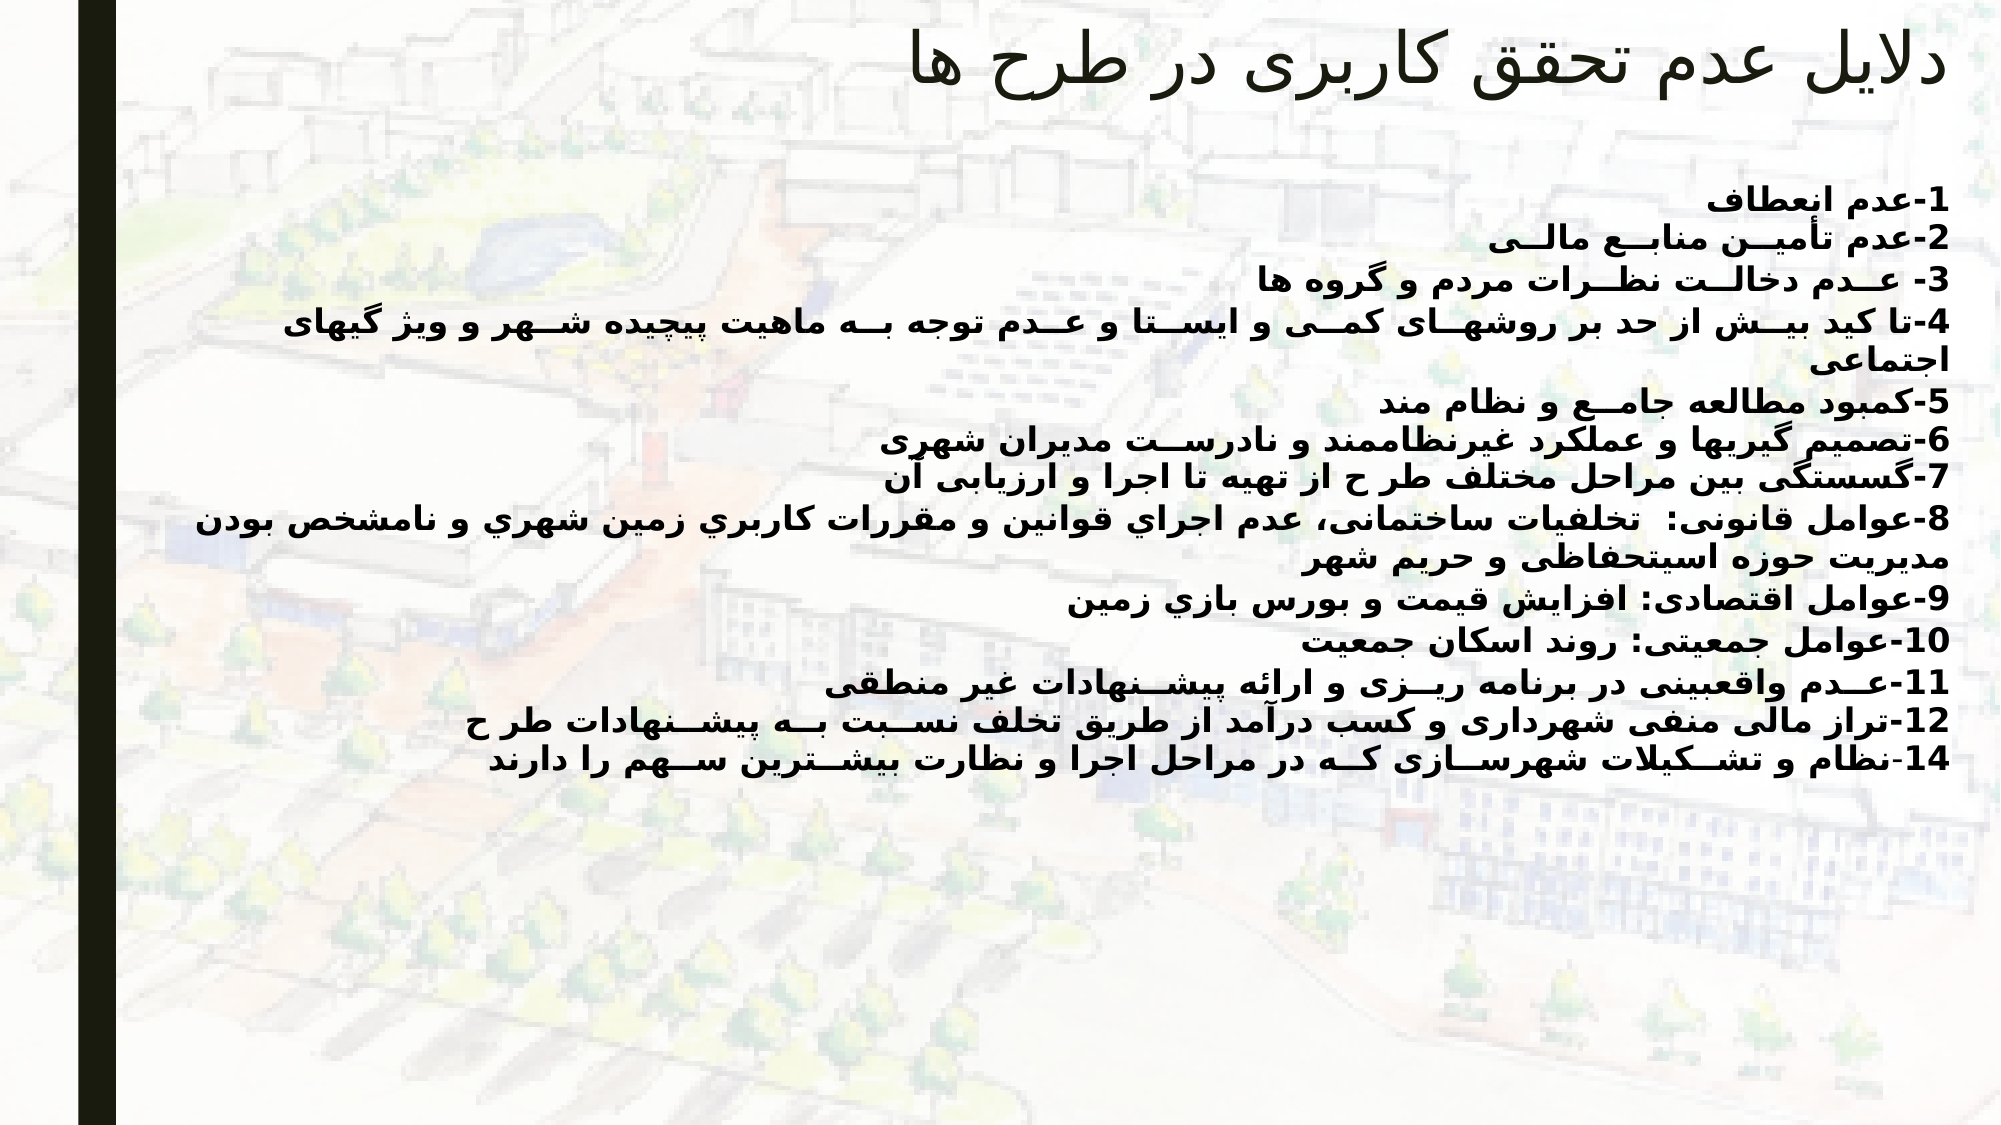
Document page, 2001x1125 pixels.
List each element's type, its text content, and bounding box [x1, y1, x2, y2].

list 1-عدم انعطاف 2-عدم تأمیــن منابــع مالــی 3- عــدم دخالــت نظــرات مردم و گروه ها 4-تا کید بیــش از حد بر روشهــای کمــی و ایســتا و عــدم توجه بــه ماهیت پیچیده شــهر و ویژ گیهای اجتماعی 5-کمبود مطالعه جامــع و نظام مند 6-تصمیم گیریها و عملکرد غیرنظاممند و نادرســت مدیران شهری 7-گسستگی بین مراحل مختلف طر ح از تهیه تا اجرا و ارزیابی آن 8-عوامل قانونی: تخلفیات ساختمانی، عدم اجراي قوانين و مقررات کاربري زمين شهري و نامشخص بودن مدیریت حوزه اسیتحفاظی و حریم شهر 9-عوامل اقتصادی: افزایش قيمت و بورس بازي زمين 10-عوامل جمعیتی: روند اسکان جمعيت 11-عــدم واقعبینی در برنامه ریــزی و ارائه پیشــنهادات غیر منطقی 12-تراز مالی منفی شهرداری و کسب درآمد از طریق تخلف نســبت بــه پیشــنهادات طر ح 14-نظام و تشــکیلات شهرســازی کــه در مراحل اجرا و نظارت بیشــترین ســهم را دارند [161, 173, 1966, 875]
title دلایل عدم تحقق کاربری در طرح ها [873, 14, 1966, 173]
